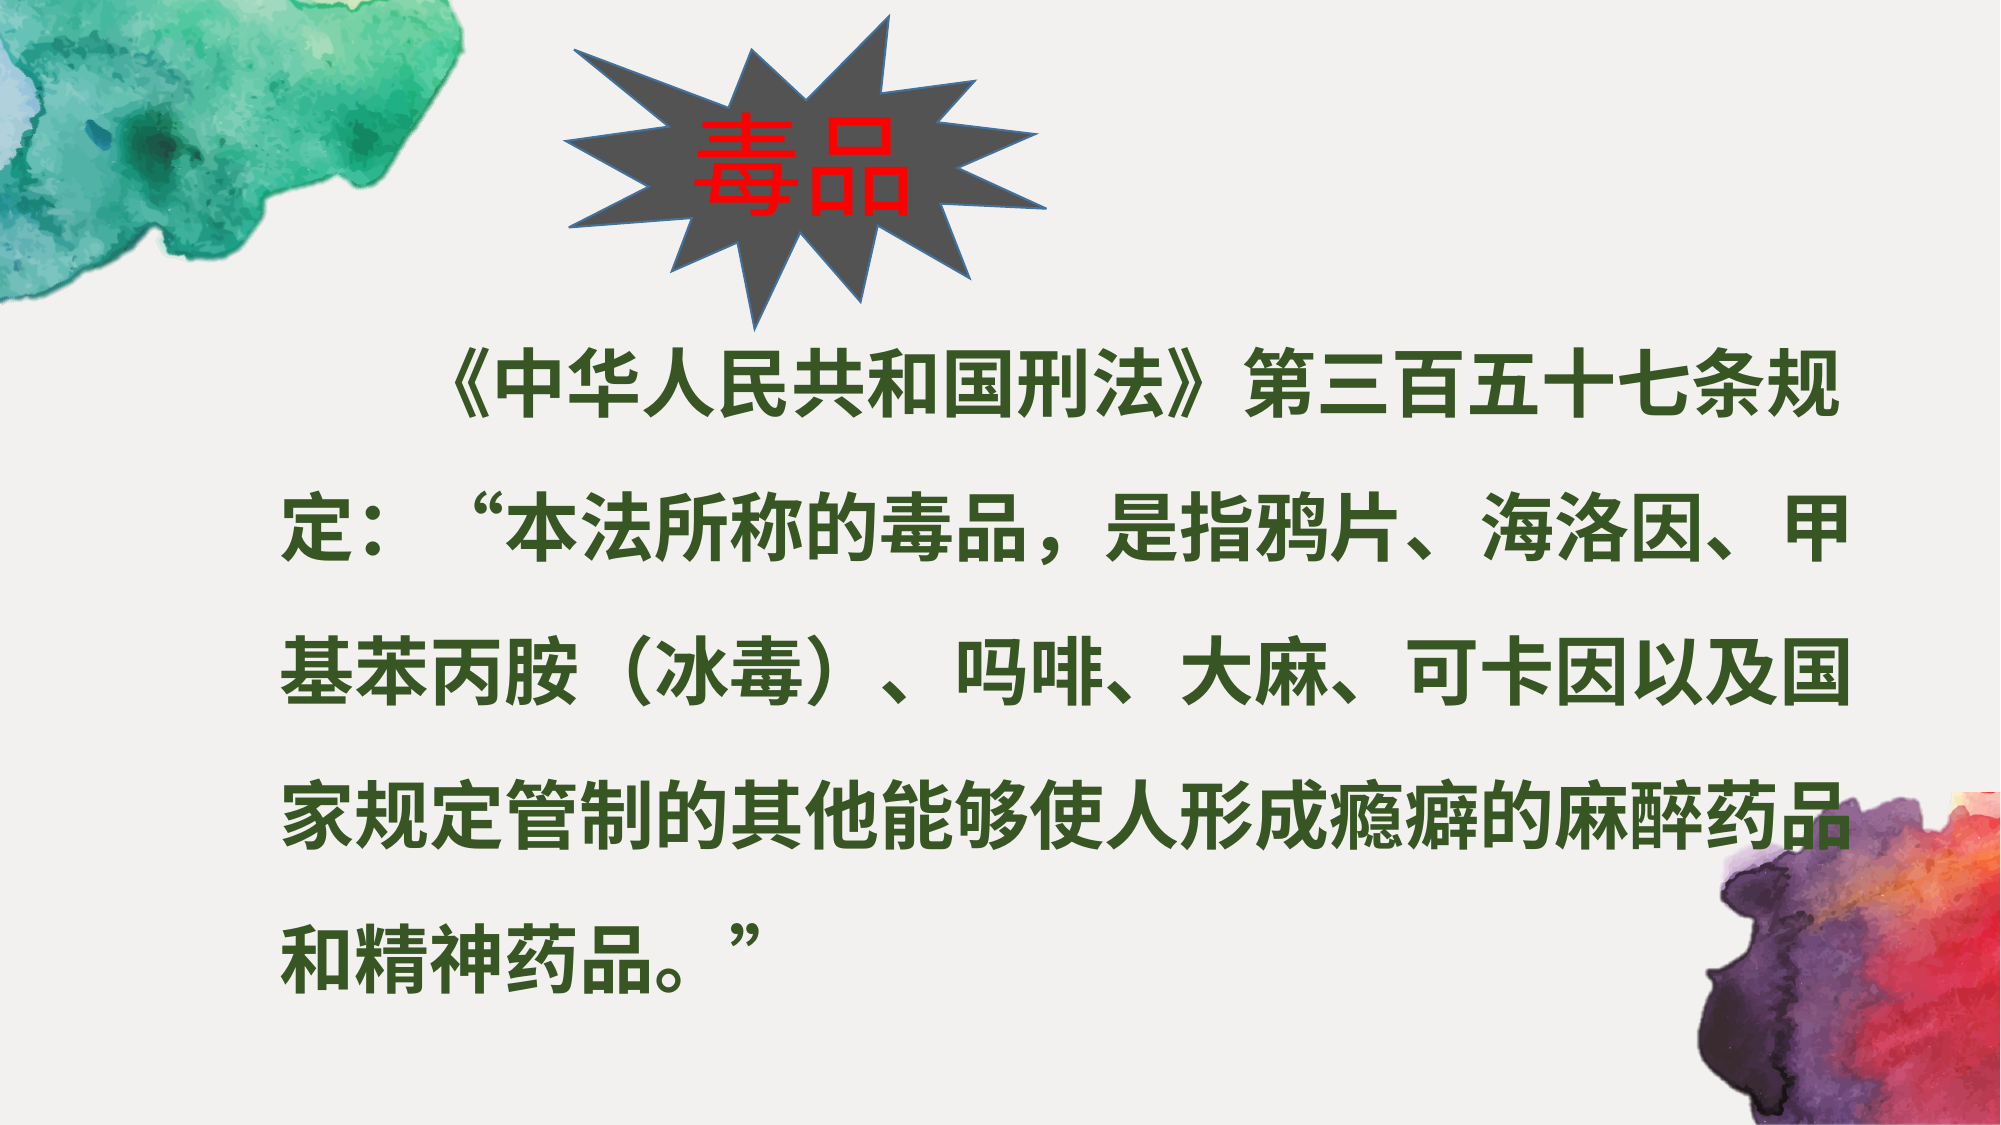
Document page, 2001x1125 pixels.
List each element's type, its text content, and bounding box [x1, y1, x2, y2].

picture [1678, 792, 2001, 1125]
picture [0, 0, 518, 401]
text_box 毒品 [562, 13, 1047, 333]
text_box 《中华人民共和国刑法》第三百五十七条规定：“本法所称的毒品，是指鸦片、海洛因、甲基苯丙胺（冰毒）、吗啡、大麻、可卡因以及国家规定管制的其他能够使人形成瘾癖的麻醉药品和精神药品。” [264, 275, 1870, 1011]
